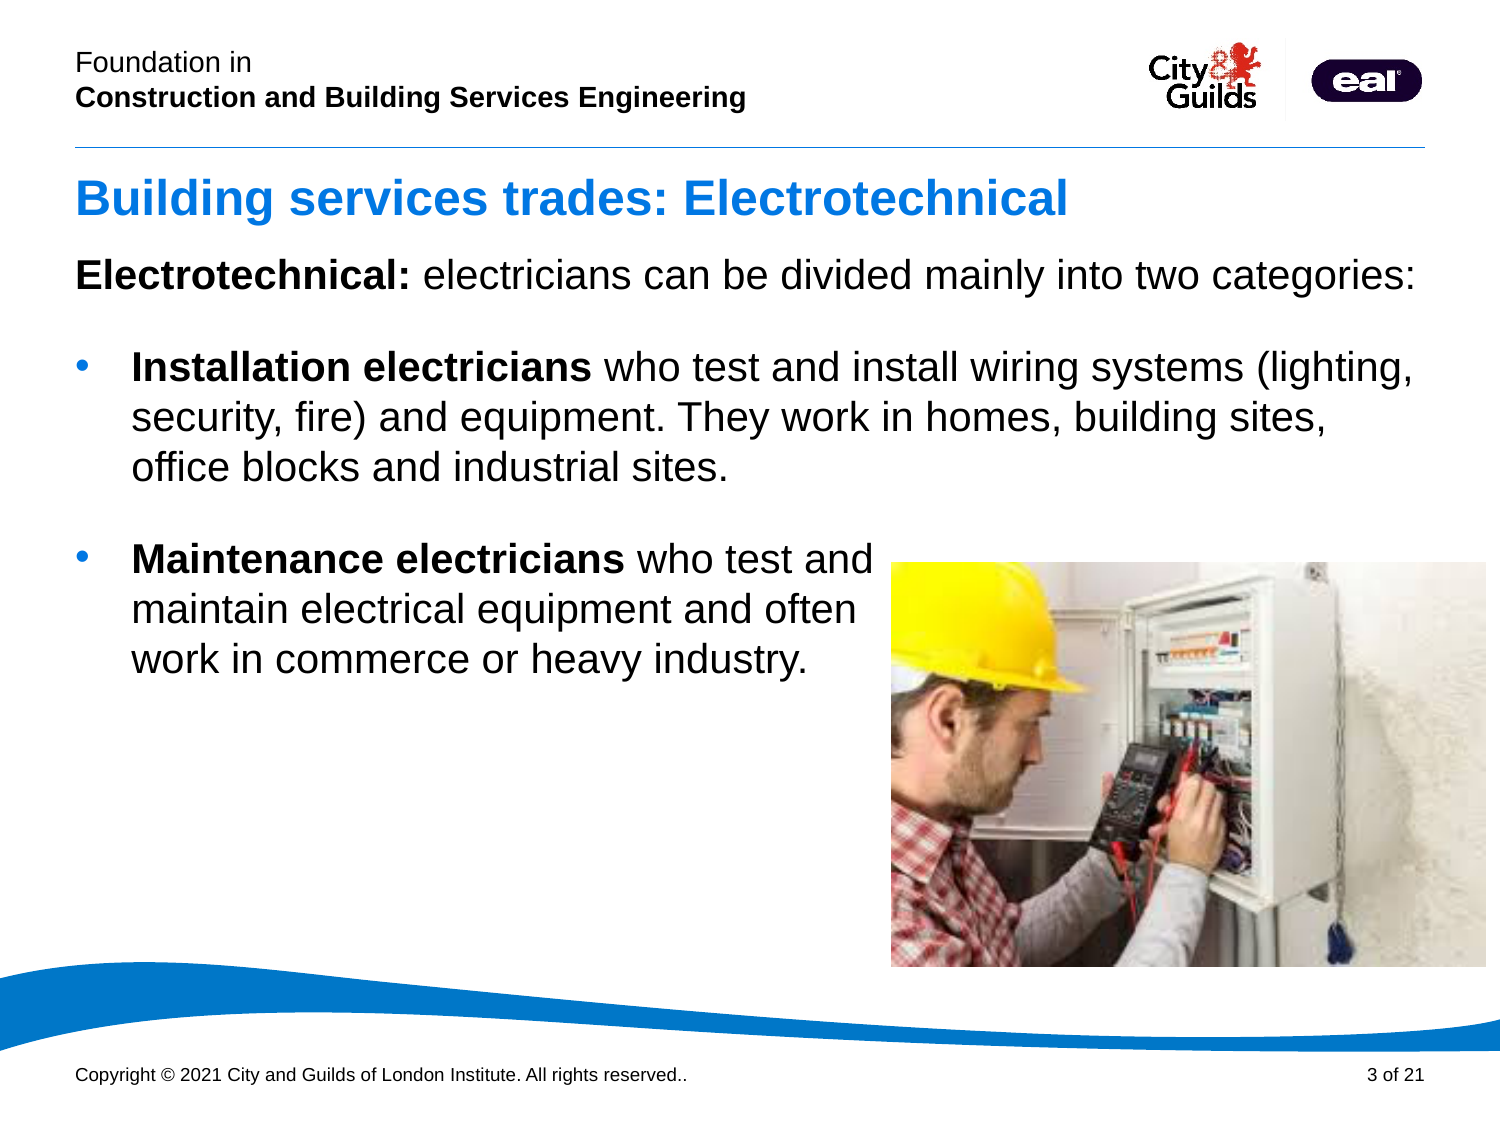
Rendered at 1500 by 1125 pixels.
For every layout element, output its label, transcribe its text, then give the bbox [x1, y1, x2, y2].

picture [1149, 38, 1422, 121]
list Electrotechnical: electricians can be divided mainly into two categories: Installation electricians who test and install wiring systems (lighting, security, fire) and equipment. They work in homes, building sites, office blocks and industrial sites. Maintenance electricians who test and maintain electrical equipment and often work in commerce or heavy industry. [74, 247, 1427, 946]
picture [891, 562, 1487, 967]
title Building services trades: Electrotechnical [74, 165, 1426, 229]
